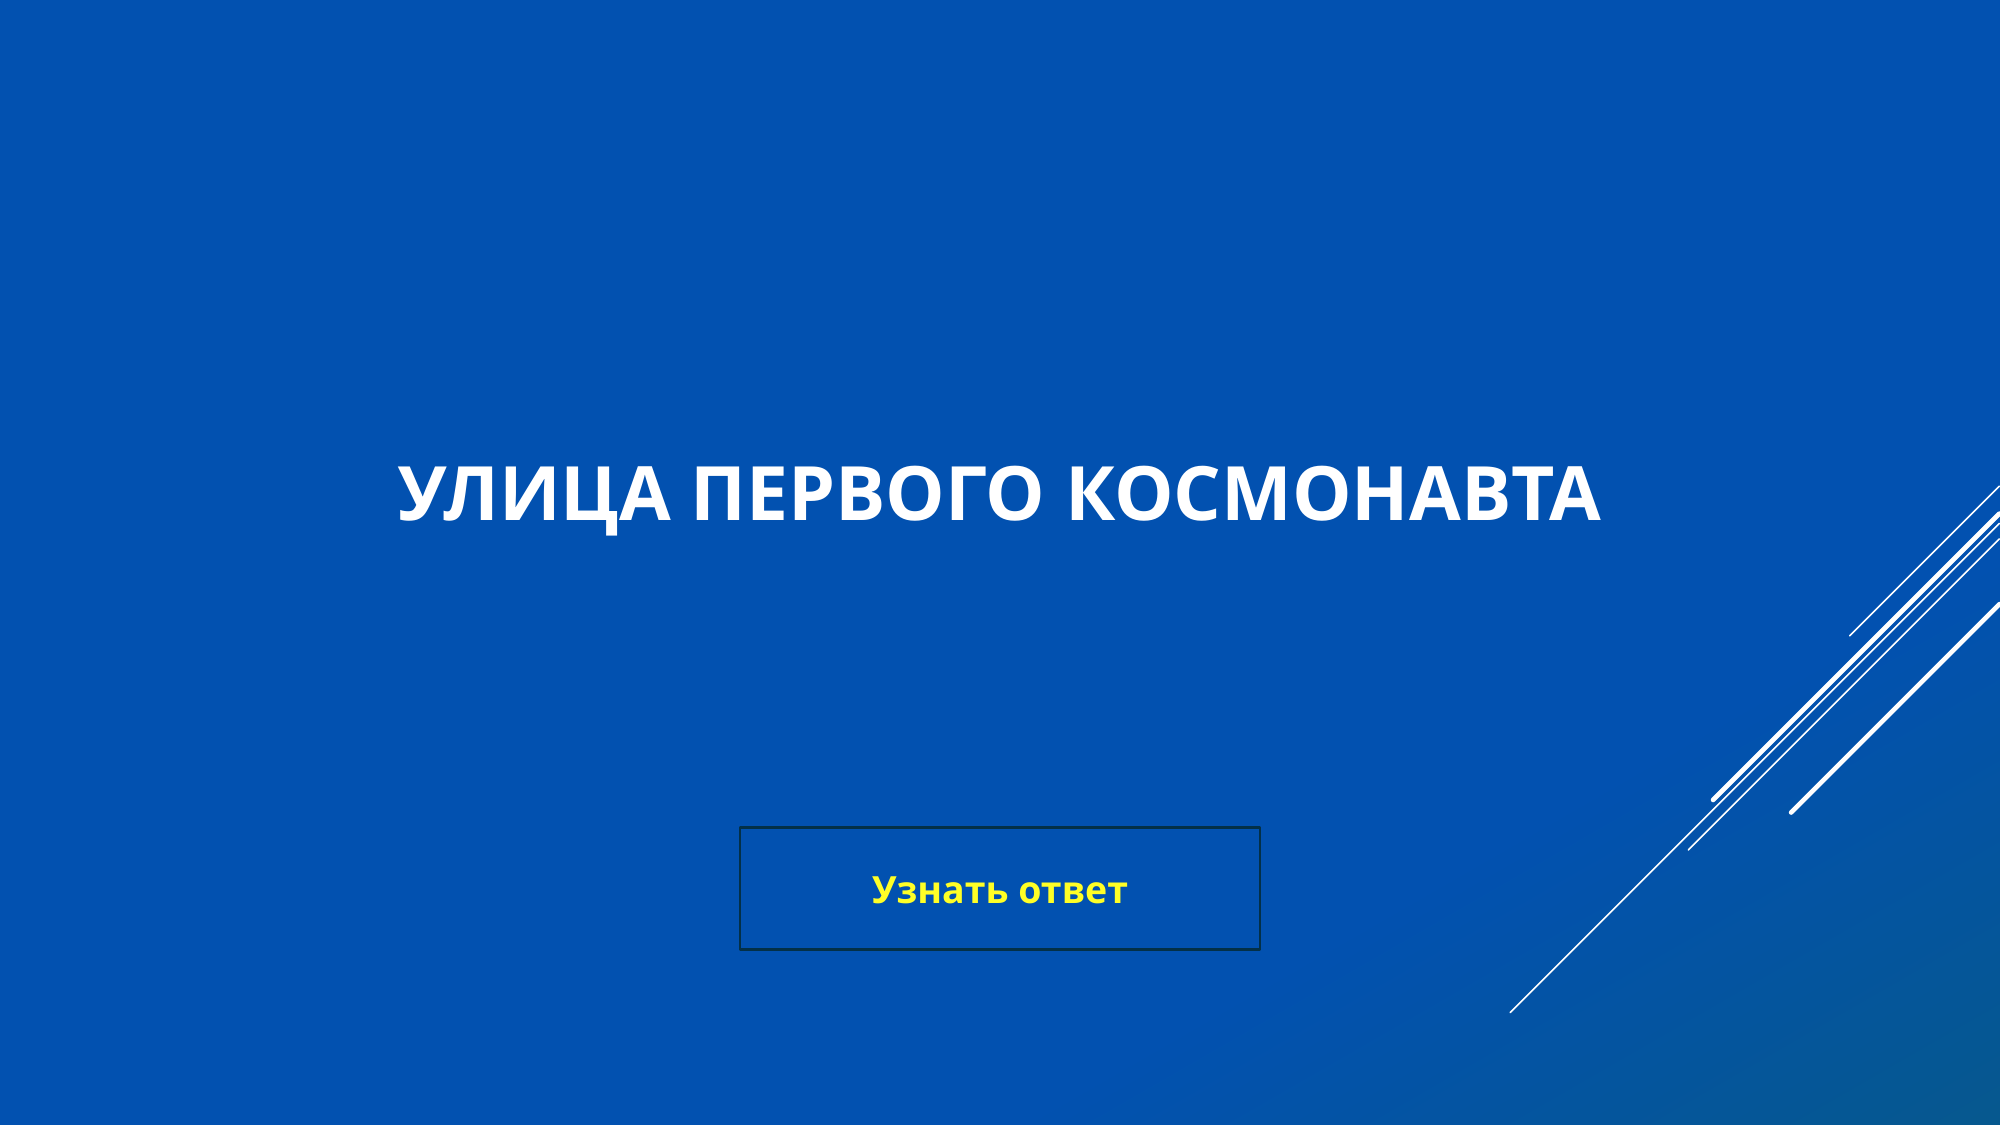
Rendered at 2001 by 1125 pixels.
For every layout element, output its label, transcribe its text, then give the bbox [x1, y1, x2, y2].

title Улица первого космонавта [300, 366, 1700, 614]
